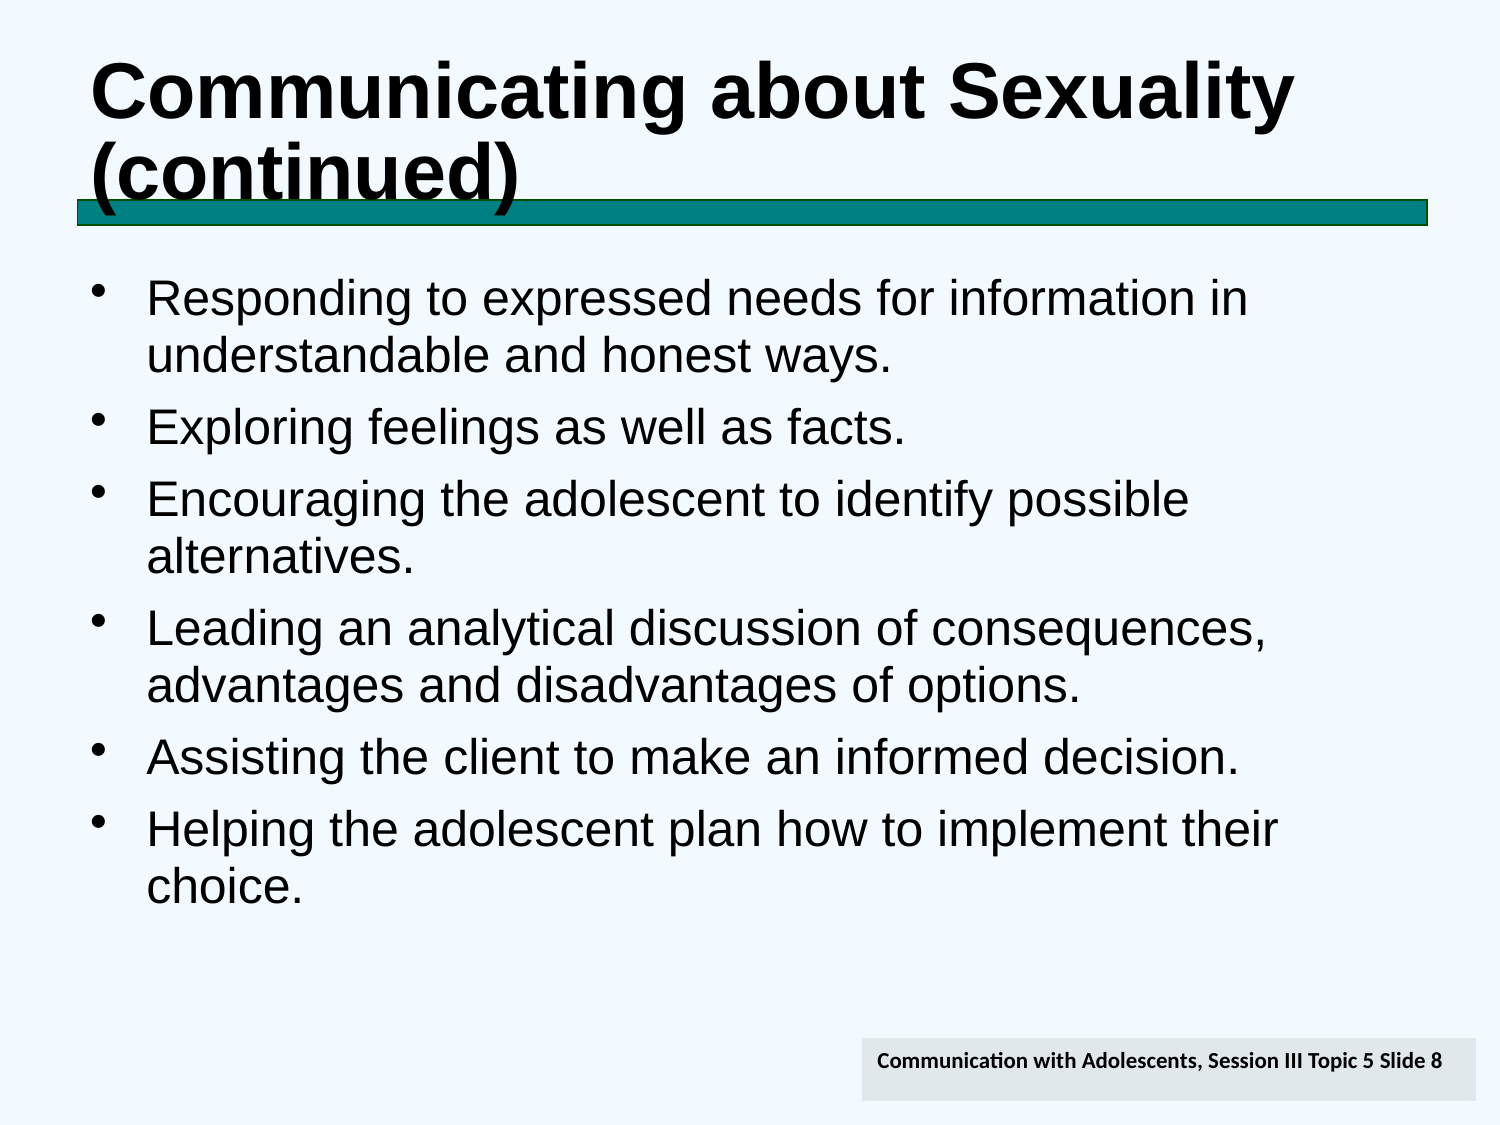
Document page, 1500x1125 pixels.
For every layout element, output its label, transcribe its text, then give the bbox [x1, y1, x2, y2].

title Communicating about Sexuality (continued) [75, 41, 1425, 229]
list Responding to expressed needs for information in understandable and honest ways. Exploring feelings as well as facts. Encouraging the adolescent to identify possible alternatives. Leading an analytical discussion of consequences, advantages and disadvantages of options. Assisting the client to make an informed decision. Helping the adolescent plan how to implement their choice. [75, 262, 1425, 1005]
text_box Communication with Adolescents, Session III Topic 5 Slide 8 [862, 1038, 1475, 1100]
